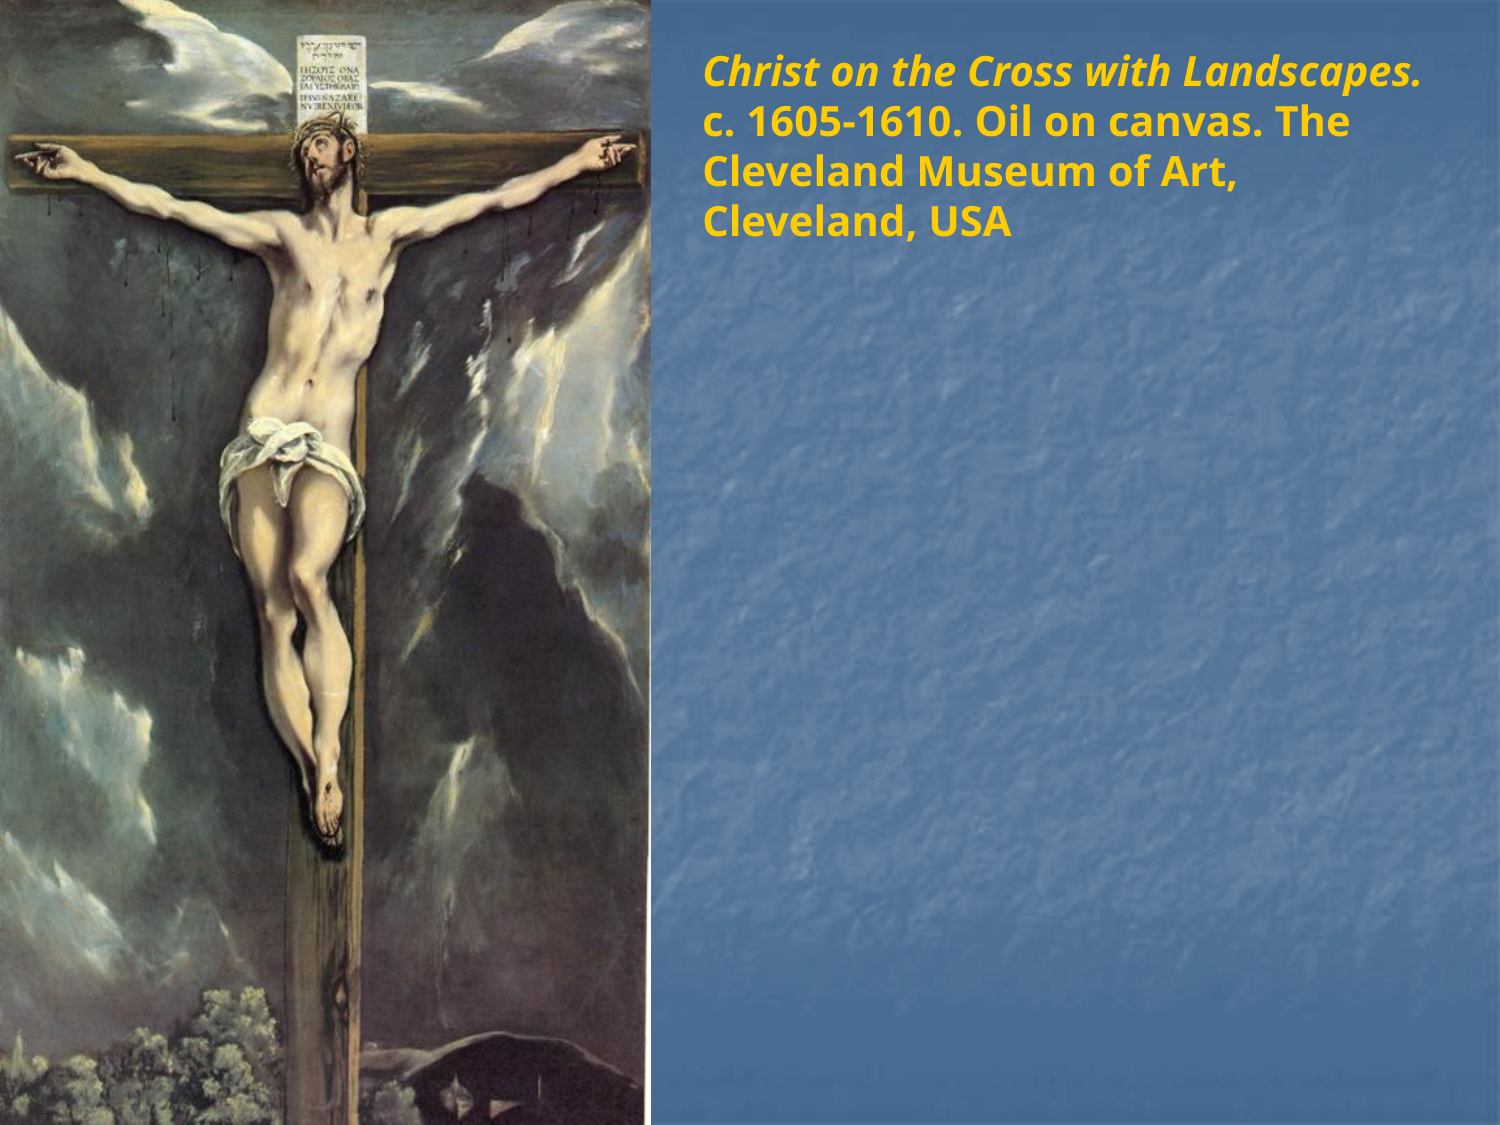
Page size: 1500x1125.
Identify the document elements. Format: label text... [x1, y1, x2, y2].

text_box Christ on the Cross with Landscapes. c. 1605-1610. Oil on canvas. The Cleveland Museum of Art, Cleveland, USA [687, 37, 1463, 253]
picture [0, 0, 651, 1125]
